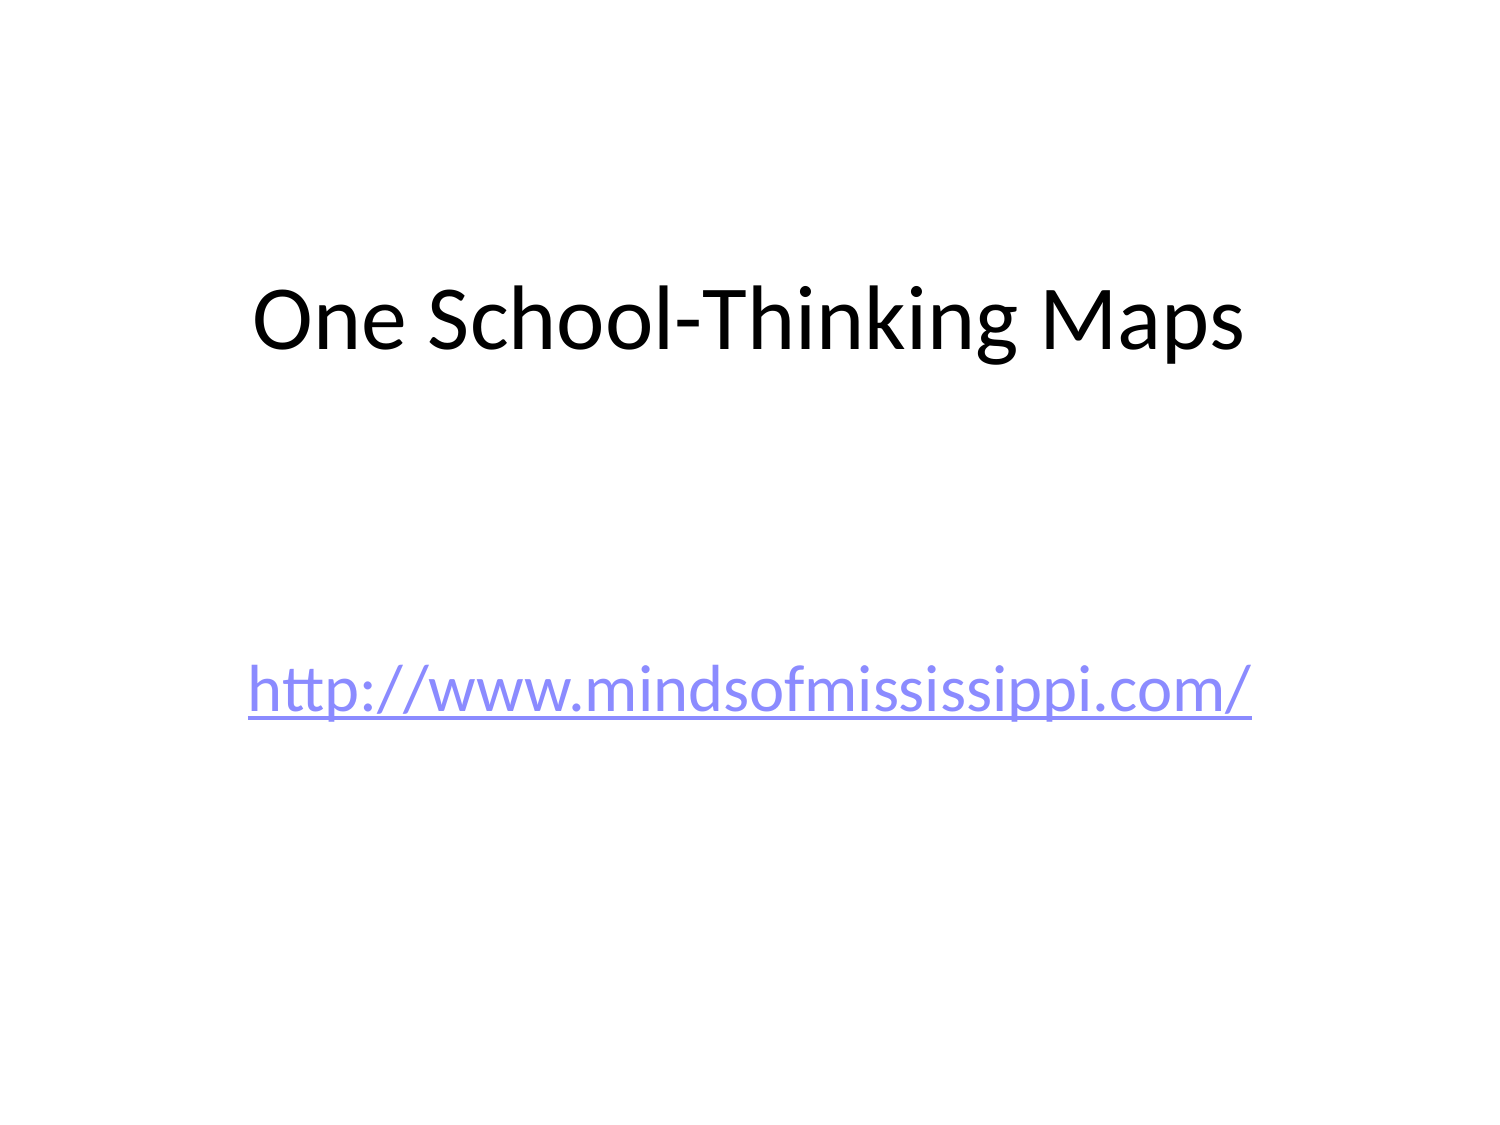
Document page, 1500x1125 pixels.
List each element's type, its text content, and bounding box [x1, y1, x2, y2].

title One School-Thinking Maps [112, 174, 1388, 450]
subtitle http://www.mindsofmississippi.com/ [225, 637, 1275, 925]
